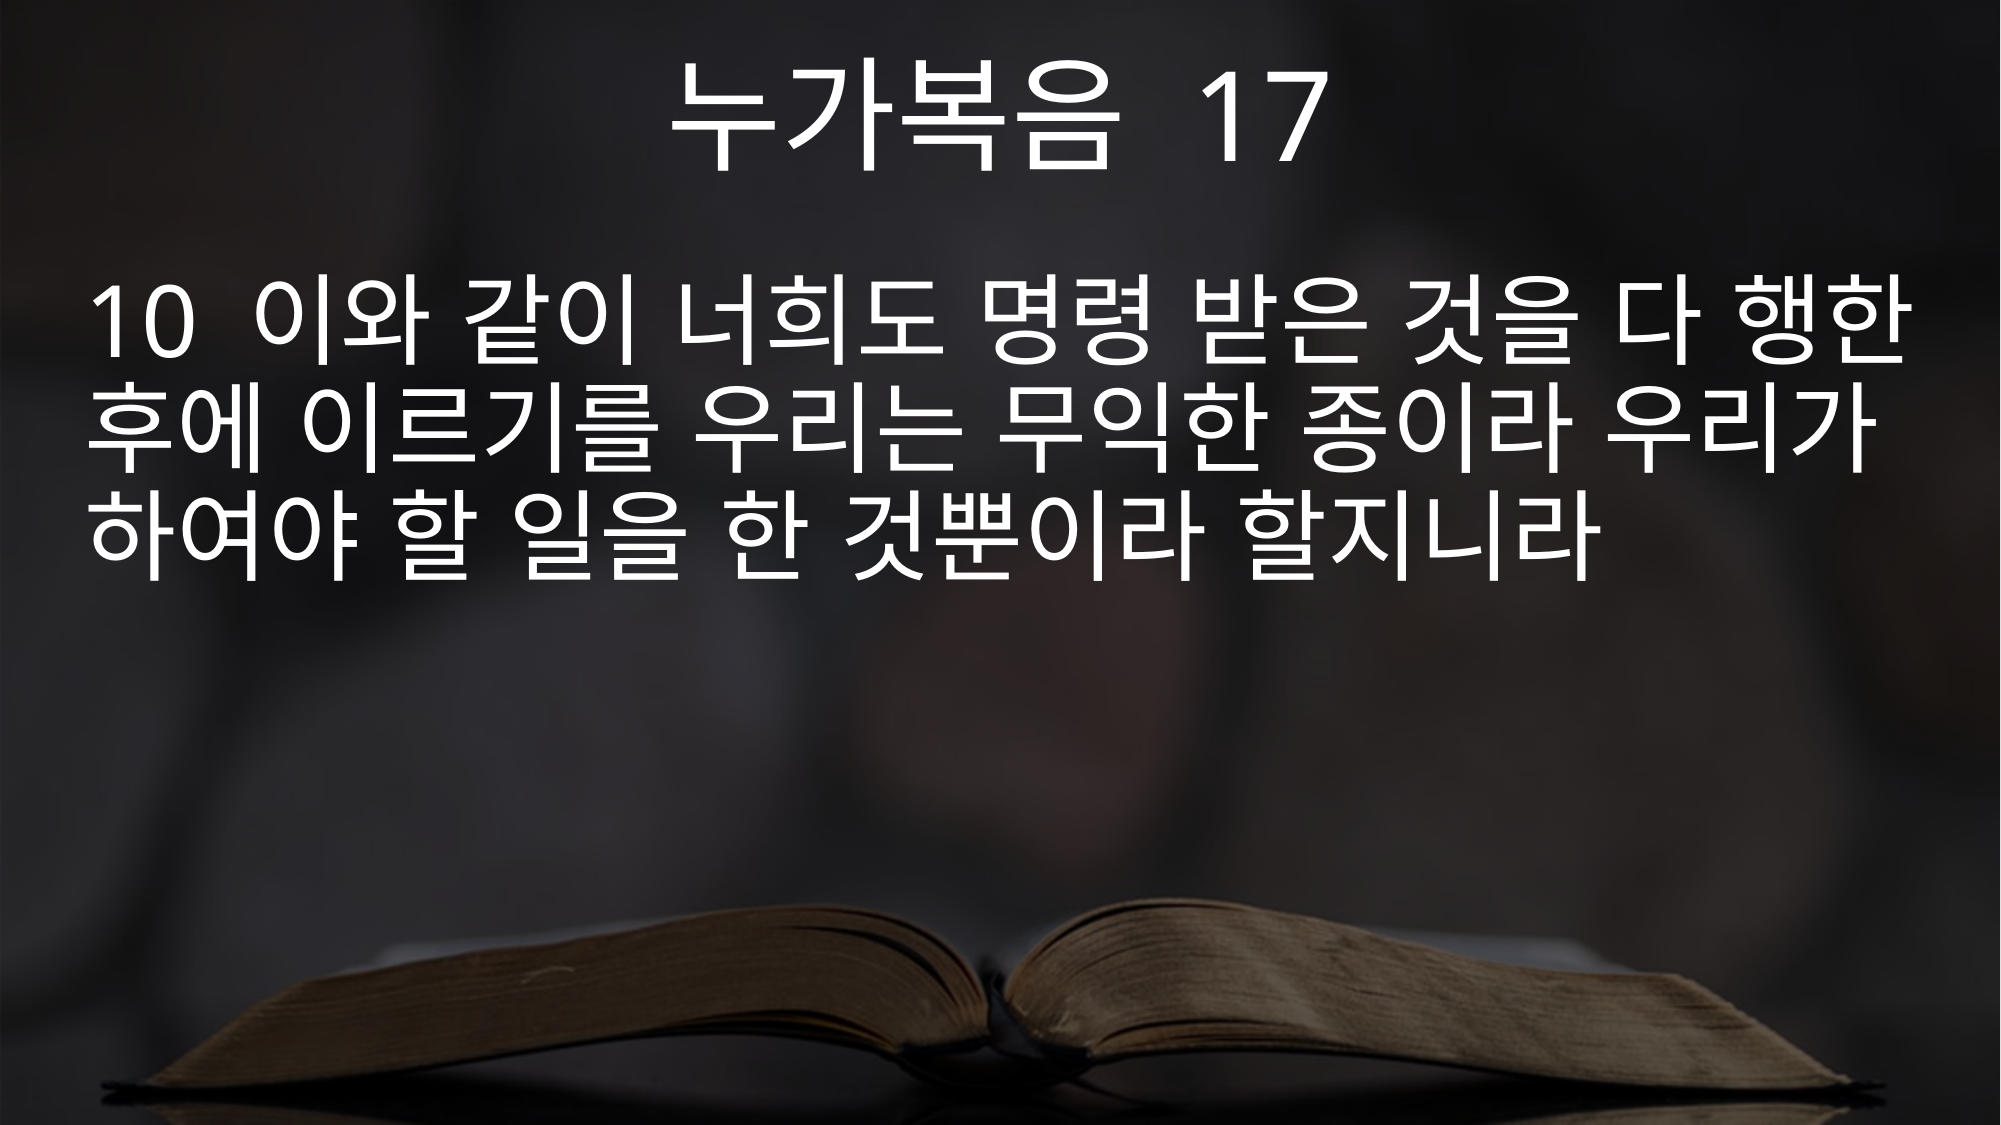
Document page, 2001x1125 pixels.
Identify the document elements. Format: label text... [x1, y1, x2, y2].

footer 누가복음 17 [0, 32, 2000, 192]
picture [0, 0, 2001, 1125]
list 10 이와 같이 너희도 명령 받은 것을 다 행한 후에 이르기를 우리는 무익한 종이라 우리가 하여야 할 일을 한 것뿐이라 할지니라 [69, 263, 1953, 423]
